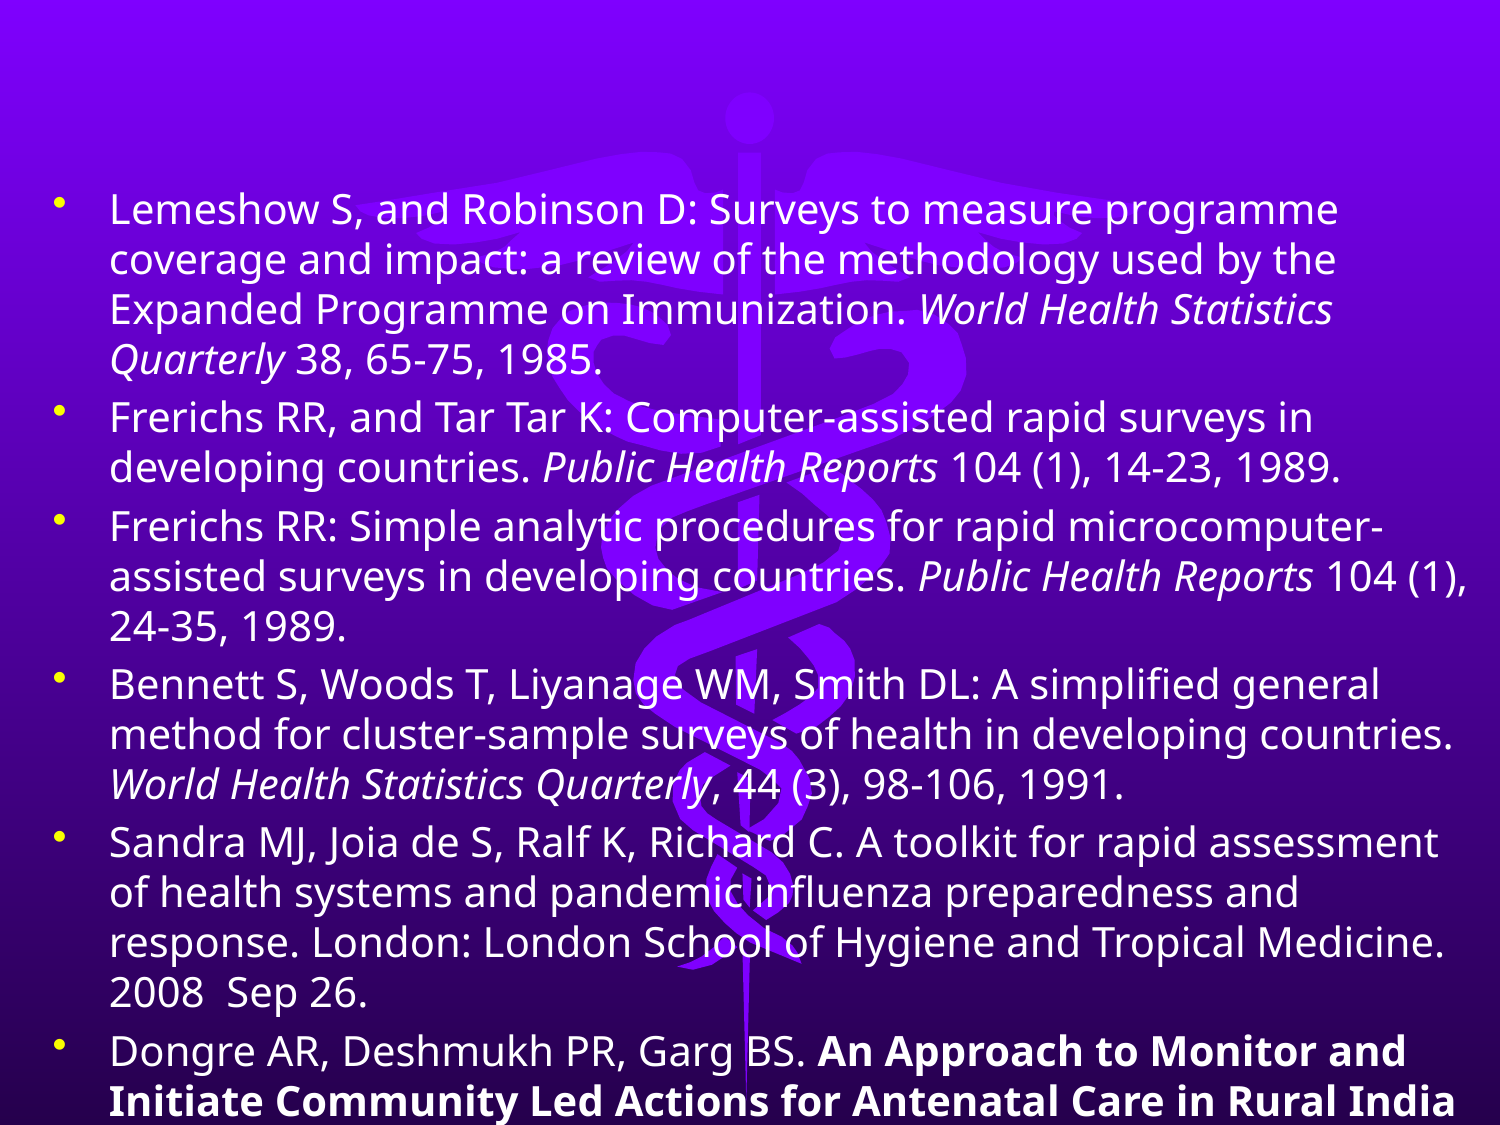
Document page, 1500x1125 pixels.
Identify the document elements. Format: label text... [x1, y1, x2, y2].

list Lemeshow S, and Robinson D: Surveys to measure programme coverage and impact: a review of the methodology used by the Expanded Programme on Immunization. World Health Statistics Quarterly 38, 65-75, 1985. Frerichs RR, and Tar Tar K: Computer-assisted rapid surveys in developing countries. Public Health Reports 104 (1), 14-23, 1989. Frerichs RR: Simple analytic procedures for rapid microcomputer-assisted surveys in developing countries. Public Health Reports 104 (1), 24-35, 1989. Bennett S, Woods T, Liyanage WM, Smith DL: A simplified general method for cluster-sample surveys of health in developing countries. World Health Statistics Quarterly, 44 (3), 98-106, 1991. Sandra MJ, Joia de S, Ralf K, Richard C. A toolkit for rapid assessment of health systems and pandemic influenza preparedness and response. London: London School of Hygiene and Tropical Medicine. 2008 Sep 26. Dongre AR, Deshmukh PR, Garg BS. An Approach to Monitor and Initiate Community Led Actions for Antenatal Care in Rural India – A Pilot Study. OJHAS Vol. 8, Issue 2: (2009 Apr-Jun) [37, 174, 1500, 851]
